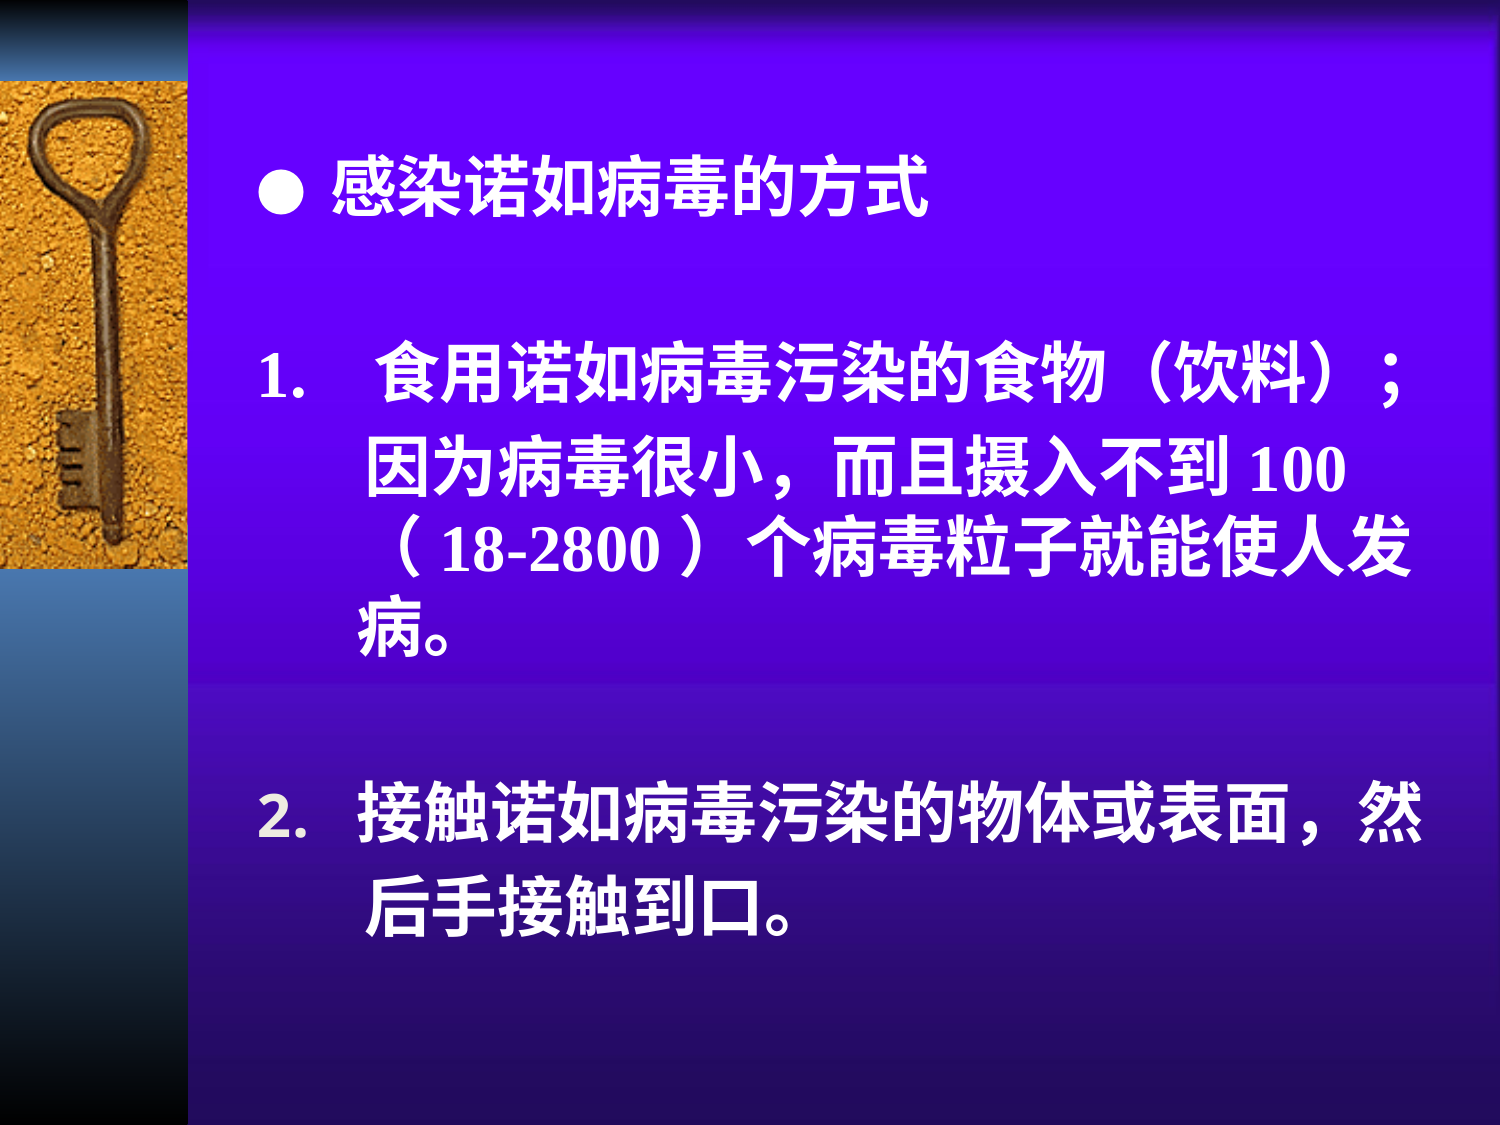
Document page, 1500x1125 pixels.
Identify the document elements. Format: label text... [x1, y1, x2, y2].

text_box ● 感染诺如病毒的方式 1. 食用诺如病毒污染的食物（饮料）； 因为病毒很小，而且摄入不到100（18-2800）个病毒粒子就能使人发病。 接触诺如病毒污染的物体或表面，然 后手接触到口。 [242, 137, 1471, 1045]
picture [0, 0, 1500, 1125]
